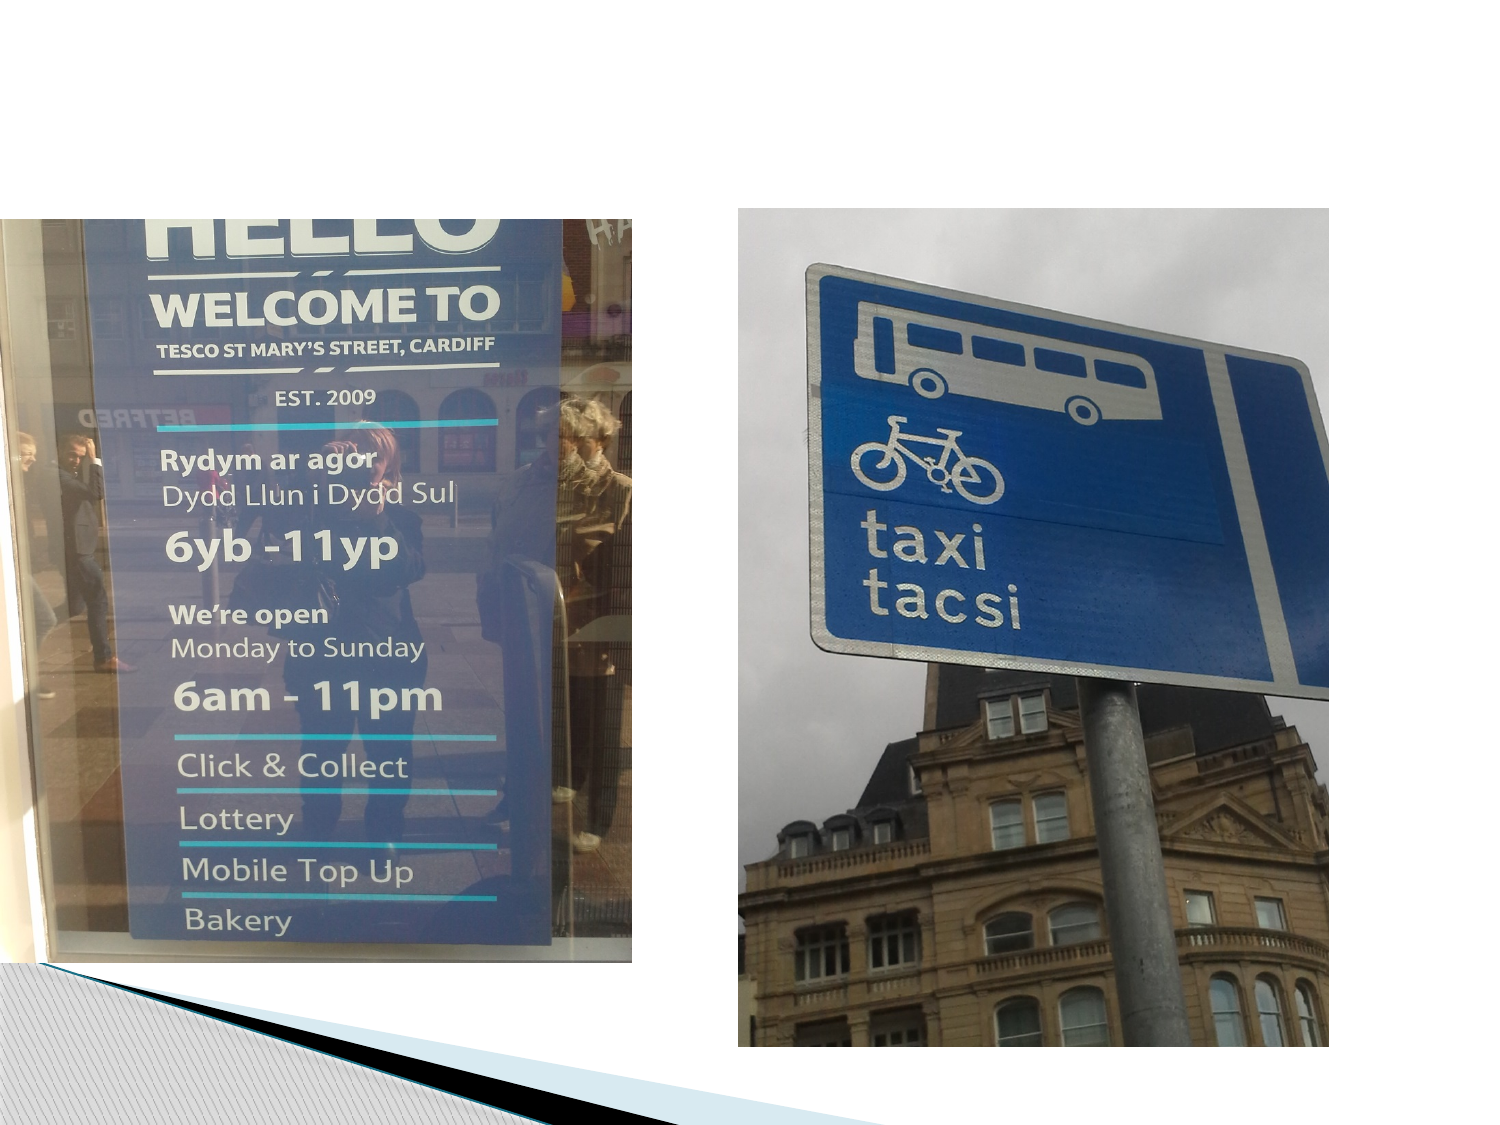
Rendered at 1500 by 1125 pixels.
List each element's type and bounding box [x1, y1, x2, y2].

list [0, 219, 633, 963]
picture [737, 207, 1330, 1047]
